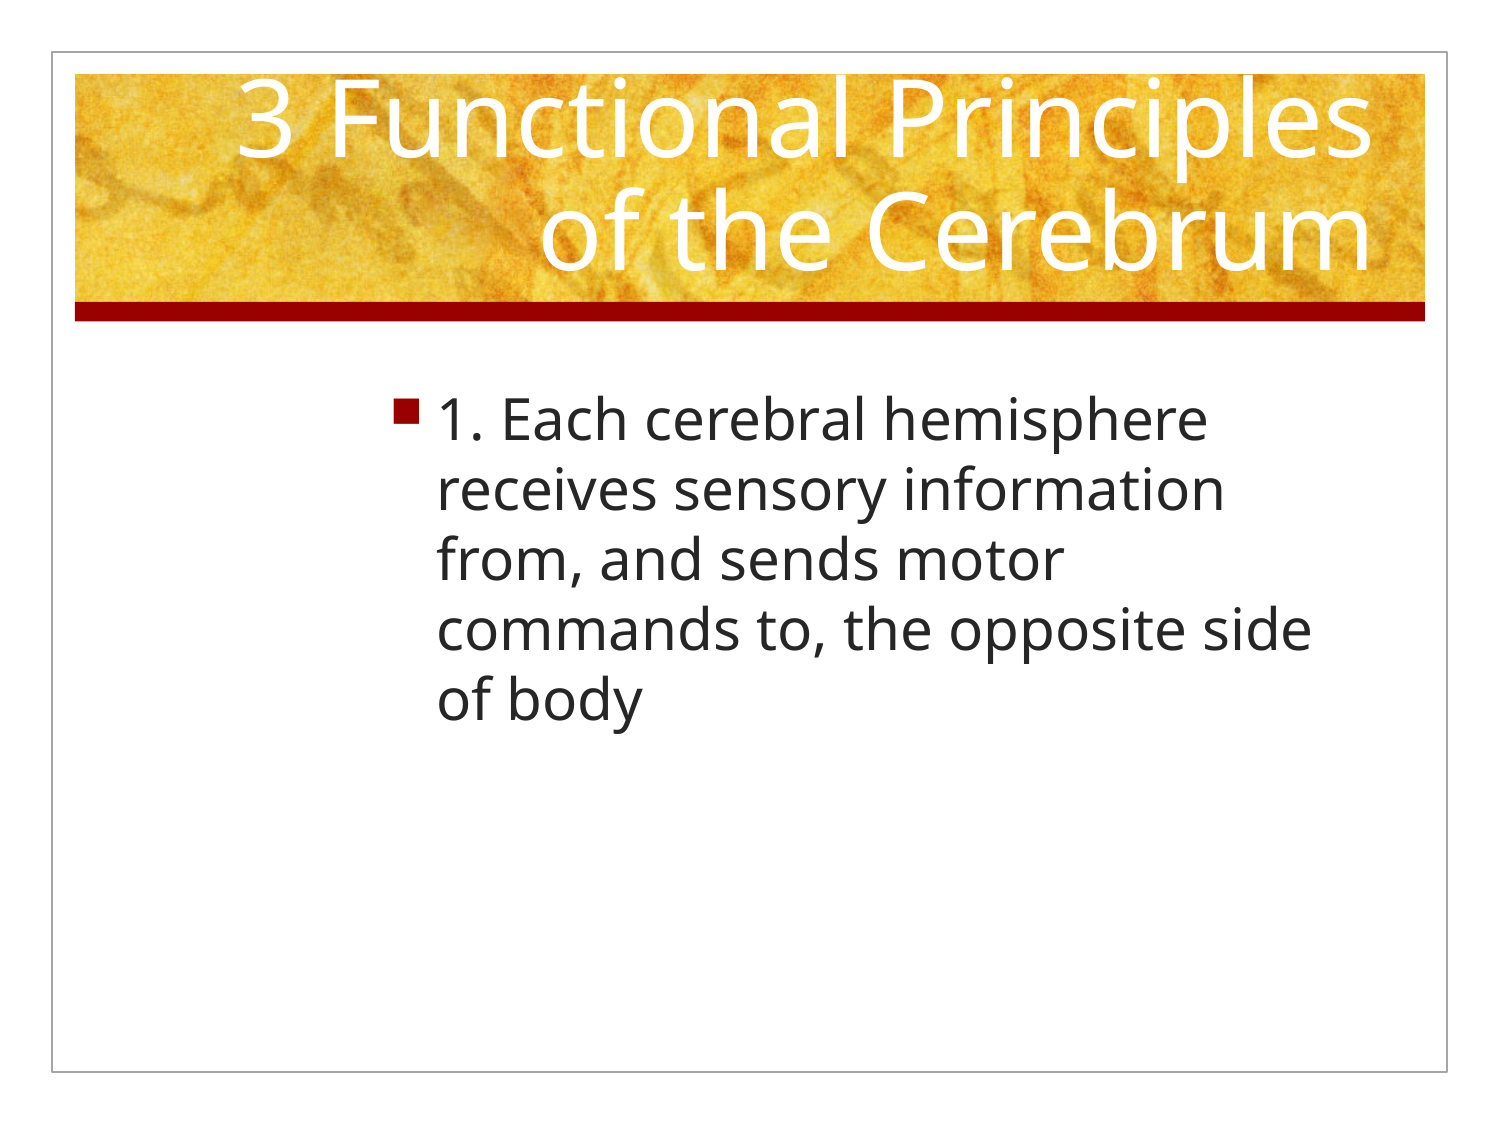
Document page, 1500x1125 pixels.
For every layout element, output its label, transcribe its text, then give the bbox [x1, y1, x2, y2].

list 1. Each cerebral hemisphere receives sensory information from, and sends motor commands to, the opposite side of body [375, 375, 1392, 1005]
title 3 Functional Principles of the Cerebrum [108, 74, 1392, 292]
picture [75, 74, 1425, 301]
